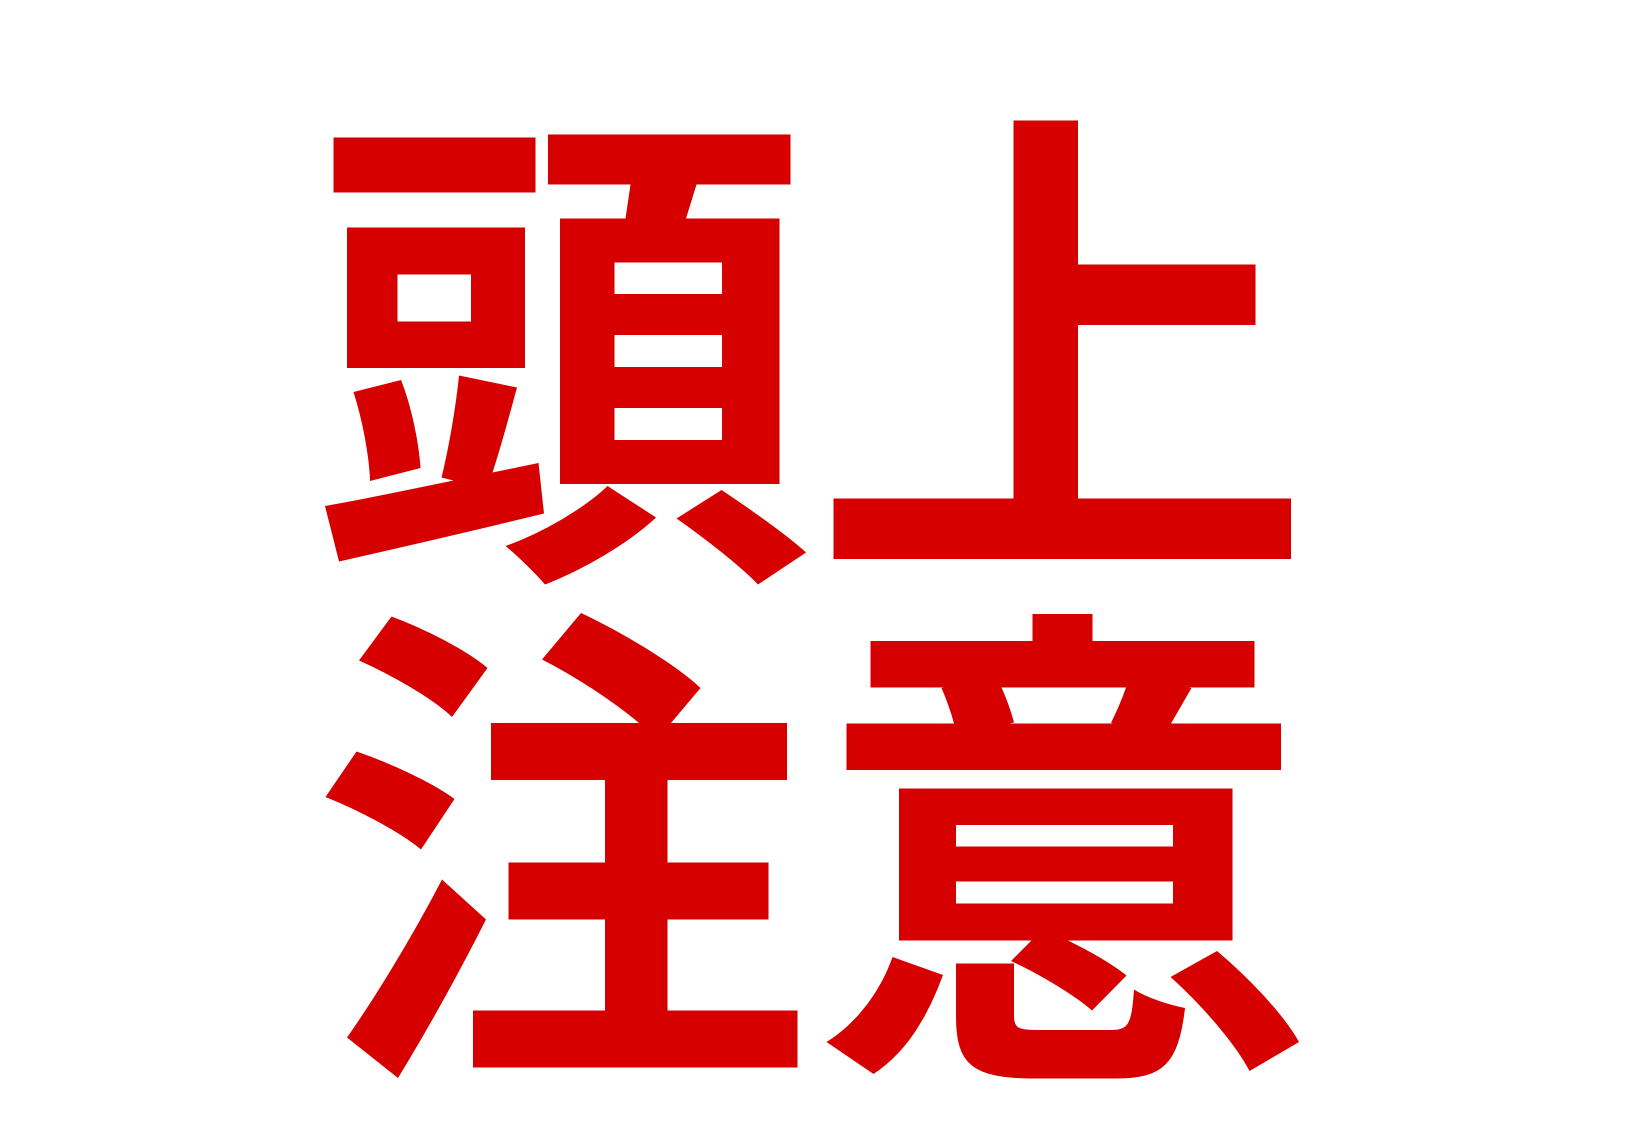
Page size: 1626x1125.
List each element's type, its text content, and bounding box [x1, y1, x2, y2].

text_box 頭上 注意 [0, 132, 1625, 1125]
